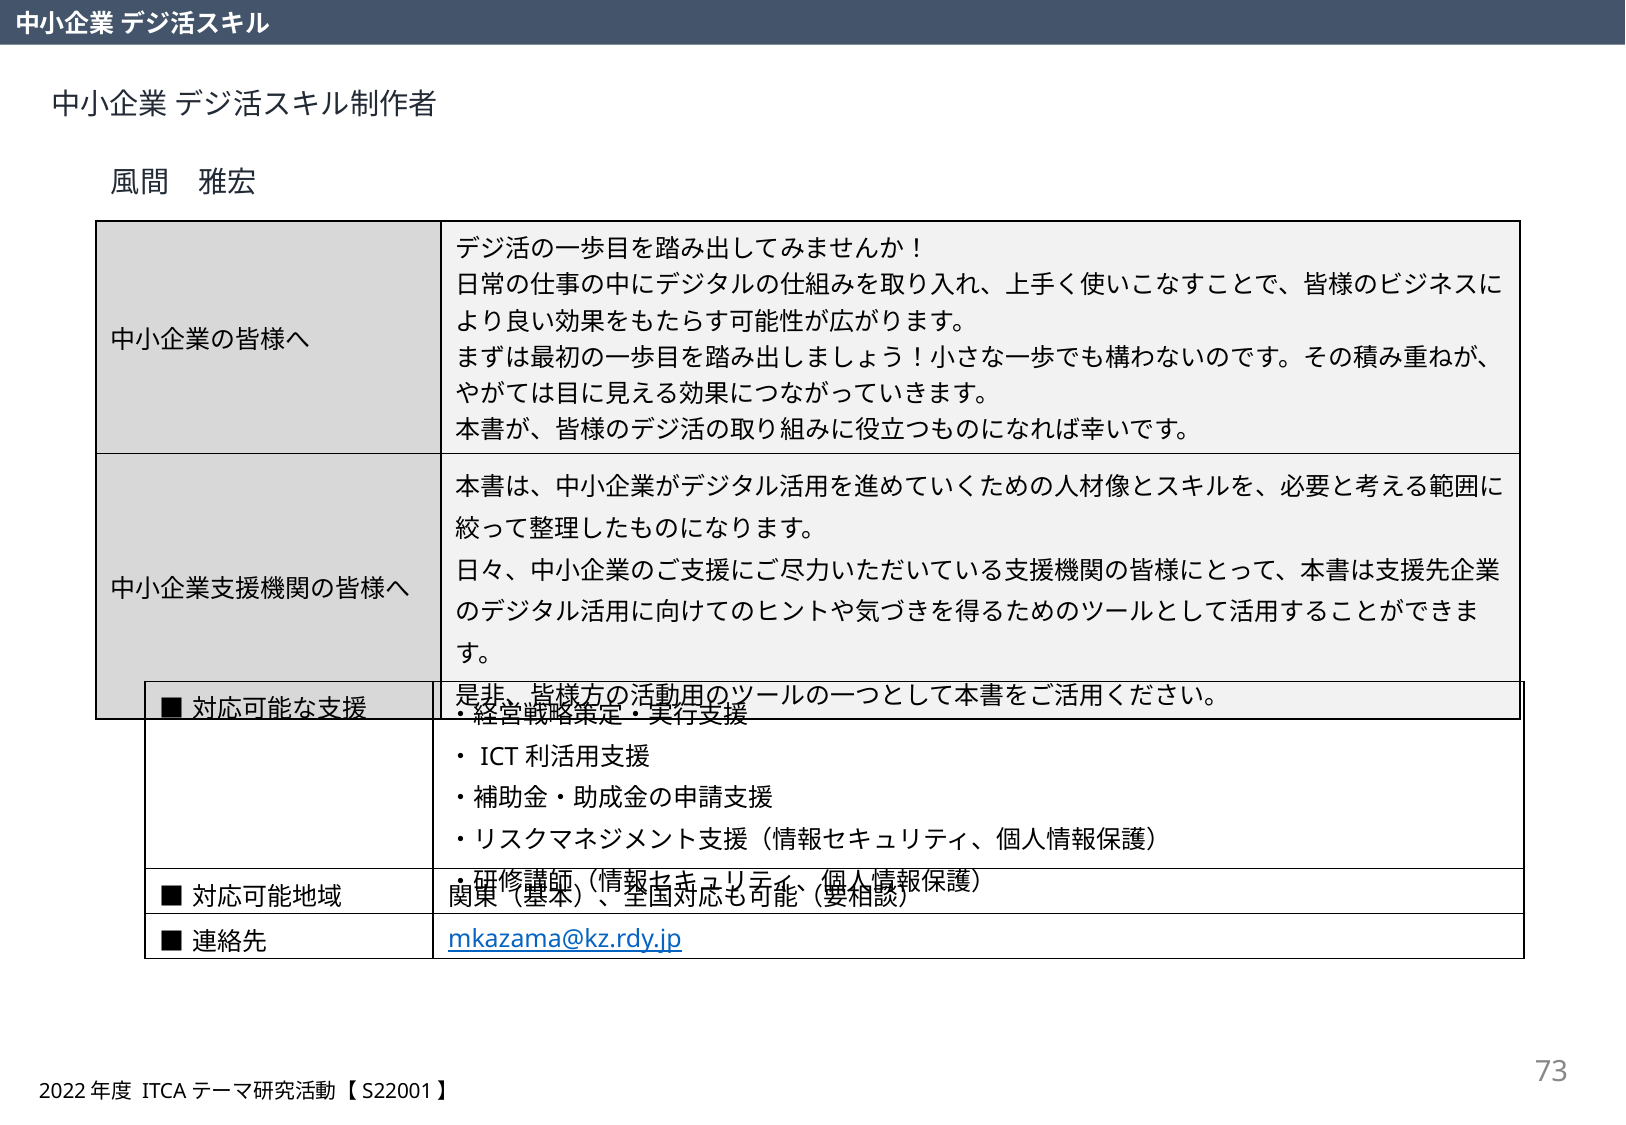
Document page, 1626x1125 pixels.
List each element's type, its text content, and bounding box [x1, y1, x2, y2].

table_cell ■連絡先 [146, 914, 432, 958]
table_header デジ活の一歩目を踏み出してみませんか！ 日常の仕事の中にデジタルの仕組みを取り入れ、上手く使いこなすことで、皆様のビジネスにより良い効果をもたらす可能性が広がります。 まずは最初の一歩目を踏み出しましょう！小さな一歩でも構わないのです。その積み重ねが、やがては目に見える効果につながっていきます。 本書が、皆様のデジ活の取り組みに役立つものになれば幸いです。 [442, 222, 1519, 453]
slide_number 73 [1217, 1042, 1584, 1103]
table_cell mkazama@kz.rdy.jp [434, 914, 1523, 958]
table_cell 関東（基本）、全国対応も可能（要相談） [434, 869, 1523, 913]
text_box 中小企業 デジ活スキル [0, 0, 1625, 45]
text_box 風間 雅宏 [95, 156, 1244, 207]
table_header ■対応可能な支援 [146, 682, 432, 868]
table_cell 本書は、中小企業がデジタル活用を進めていくための人材像とスキルを、必要と考える範囲に絞って整理したものになります。 日々、中小企業のご支援にご尽力いただいている支援機関の皆様にとって、本書は支援先企業のデジタル活用に向けてのヒントや気づきを得るためのツールとして活用することができます。 是非、皆様方の活動用のツールの一つとして本書をご活用ください。 [442, 454, 1519, 681]
table_cell 中小企業支援機関の皆様へ [97, 454, 440, 718]
table_header 中小企業の皆様へ [97, 222, 440, 453]
table_header ・経営戦略策定・実行支援 ・ICT利活用支援 ・補助金・助成金の申請支援 ・リスクマネジメント支援（情報セキュリティ、個人情報保護） ・研修講師（情報セキュリティ、個人情報保護） [434, 682, 1523, 868]
table_cell ■対応可能地域 [146, 869, 432, 913]
text_box 中小企業 デジ活スキル制作者 [36, 78, 1185, 129]
